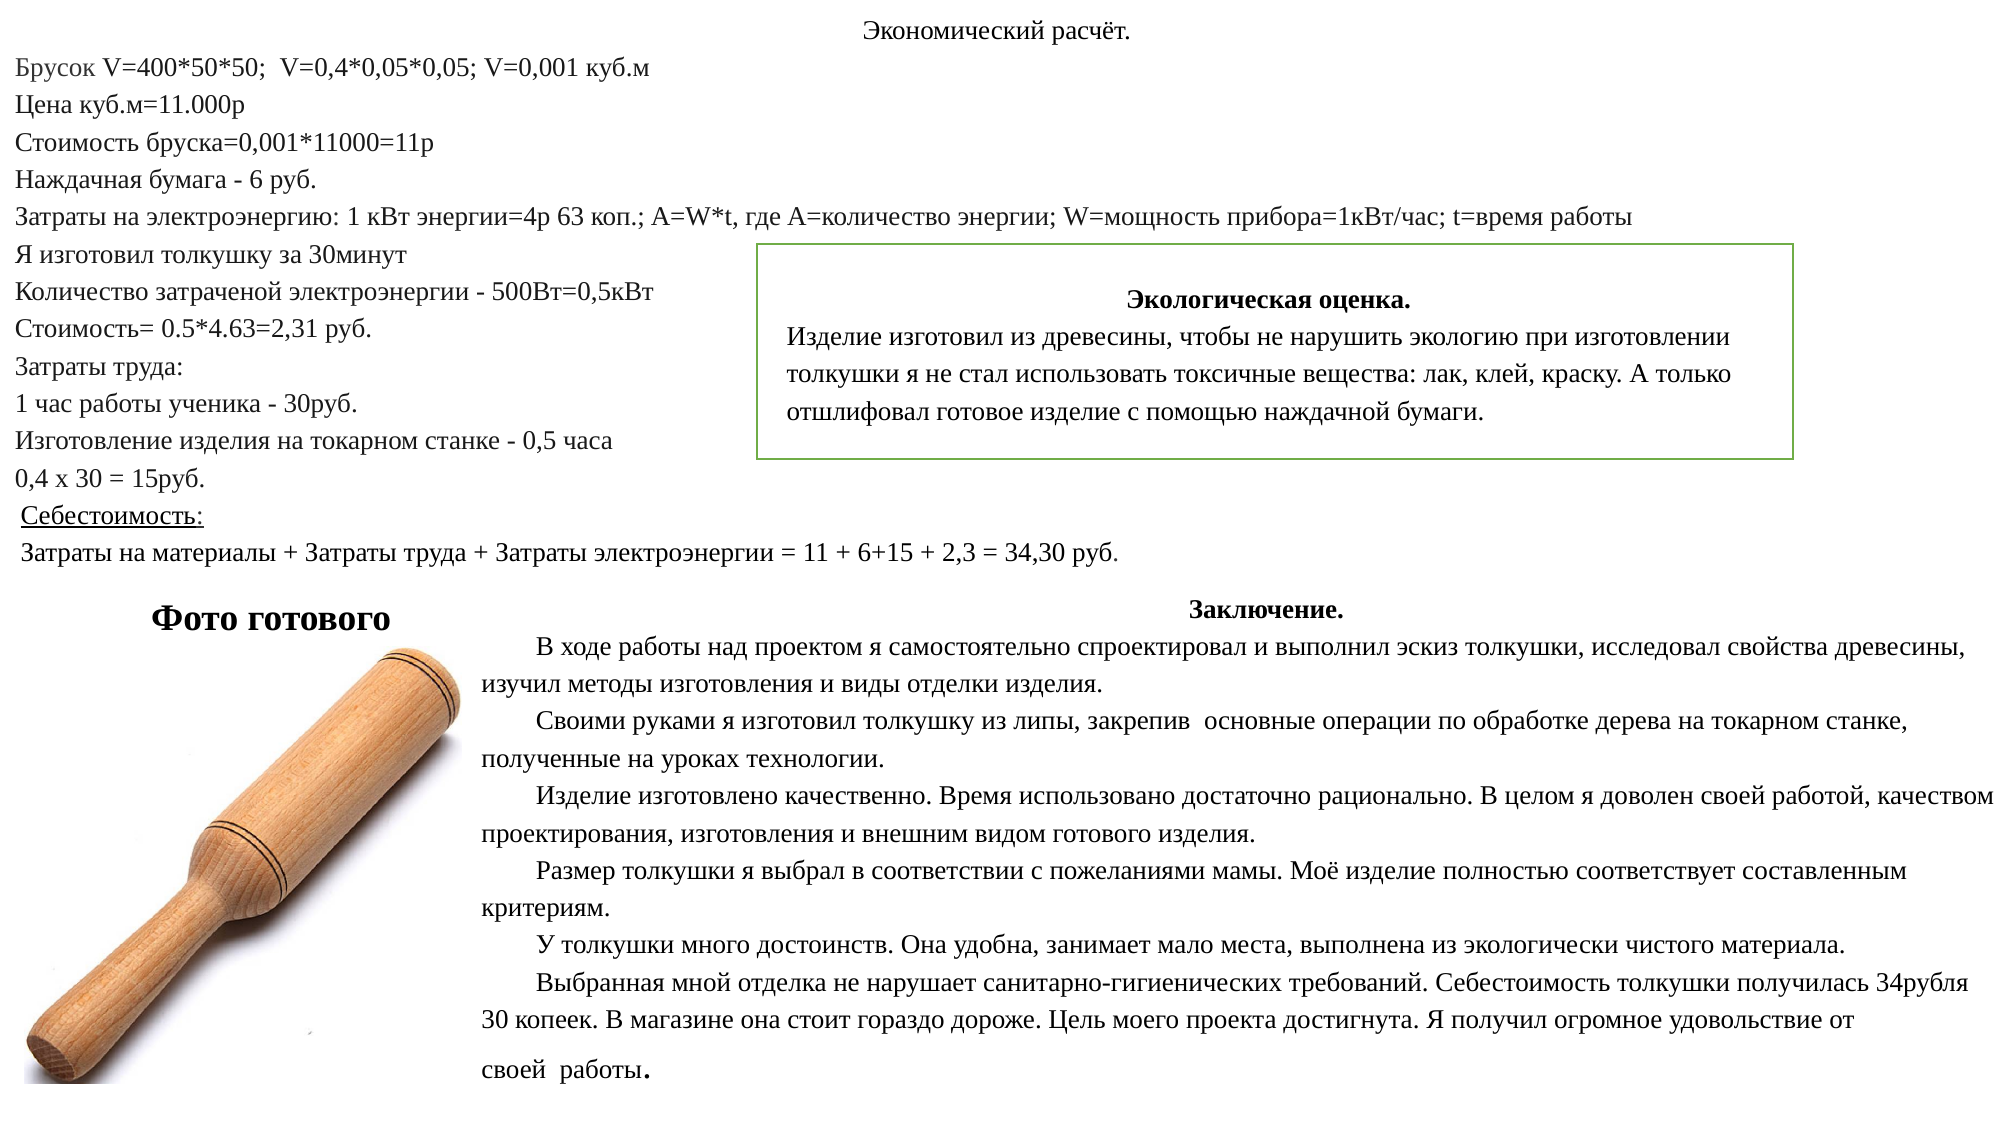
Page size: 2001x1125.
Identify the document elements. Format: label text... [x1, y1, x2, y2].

text_box Заключение. В ходе работы над проектом я самостоятельно спроектировал и выполнил эскиз толкушки, исследовал свойства древесины, изучил методы изготовления и виды отделки изделия. Своими руками я изготовил толкушку из липы, закрепив основные операции по обработке дерева на токарном станке, полученные на уроках технологии. Изделие изготовлено качественно. Время использовано достаточно рационально. В целом я доволен своей работой, качеством проектирования, изготовления и внешним видом готового изделия. Размер толкушки я выбрал в соответствии с пожеланиями мамы. Моё изделие полностью соответствует составленным критериям. У толкушки много достоинств. Она удобна, занимает мало места, выполнена из экологически чистого материала. Выбранная мной отделка не нарушает санитарно-гигиенических требований. Себестоимость толкушки получилась 34рубля 30 копеек. В магазине она стоит гораздо дороже. Цель моего проекта достигнута. Я получил огромное удовольствие от своей работы. [447, 578, 2000, 1094]
text_box [756, 243, 1794, 460]
text_box Фото готового изделия. [30, 578, 447, 646]
text_box Экономический расчёт. Брусок V=400*50*50; V=0,4*0,05*0,05; V=0,001 куб.м Цена куб.м=11.000р Стоимость бруска=0,001*11000=11р Наждачная бумага - 6 руб. Затраты на электроэнергию: 1 кВт энергии=4р 63 коп.; A=W*t, где А=количество энергии; W=мощность прибора=1кВт/час; t=время работы Я изготовил толкушку за 30минут Количество затраченой электроэнергии - 500Вт=0,5кВт Стоимость= 0.5*4.63=2,31 руб. 3атраты труда: 1 час работы ученика - 30руб. Изготовление изделия на токарном станке - 0,5 часа 0,4 х 30 = 15руб. Себестоимость: Затраты на материалы + Затраты труда + Затраты электроэнергии = 11 + 6+15 + 2,3 = 34,30 руб. [0, 0, 2000, 575]
picture [24, 646, 462, 1084]
